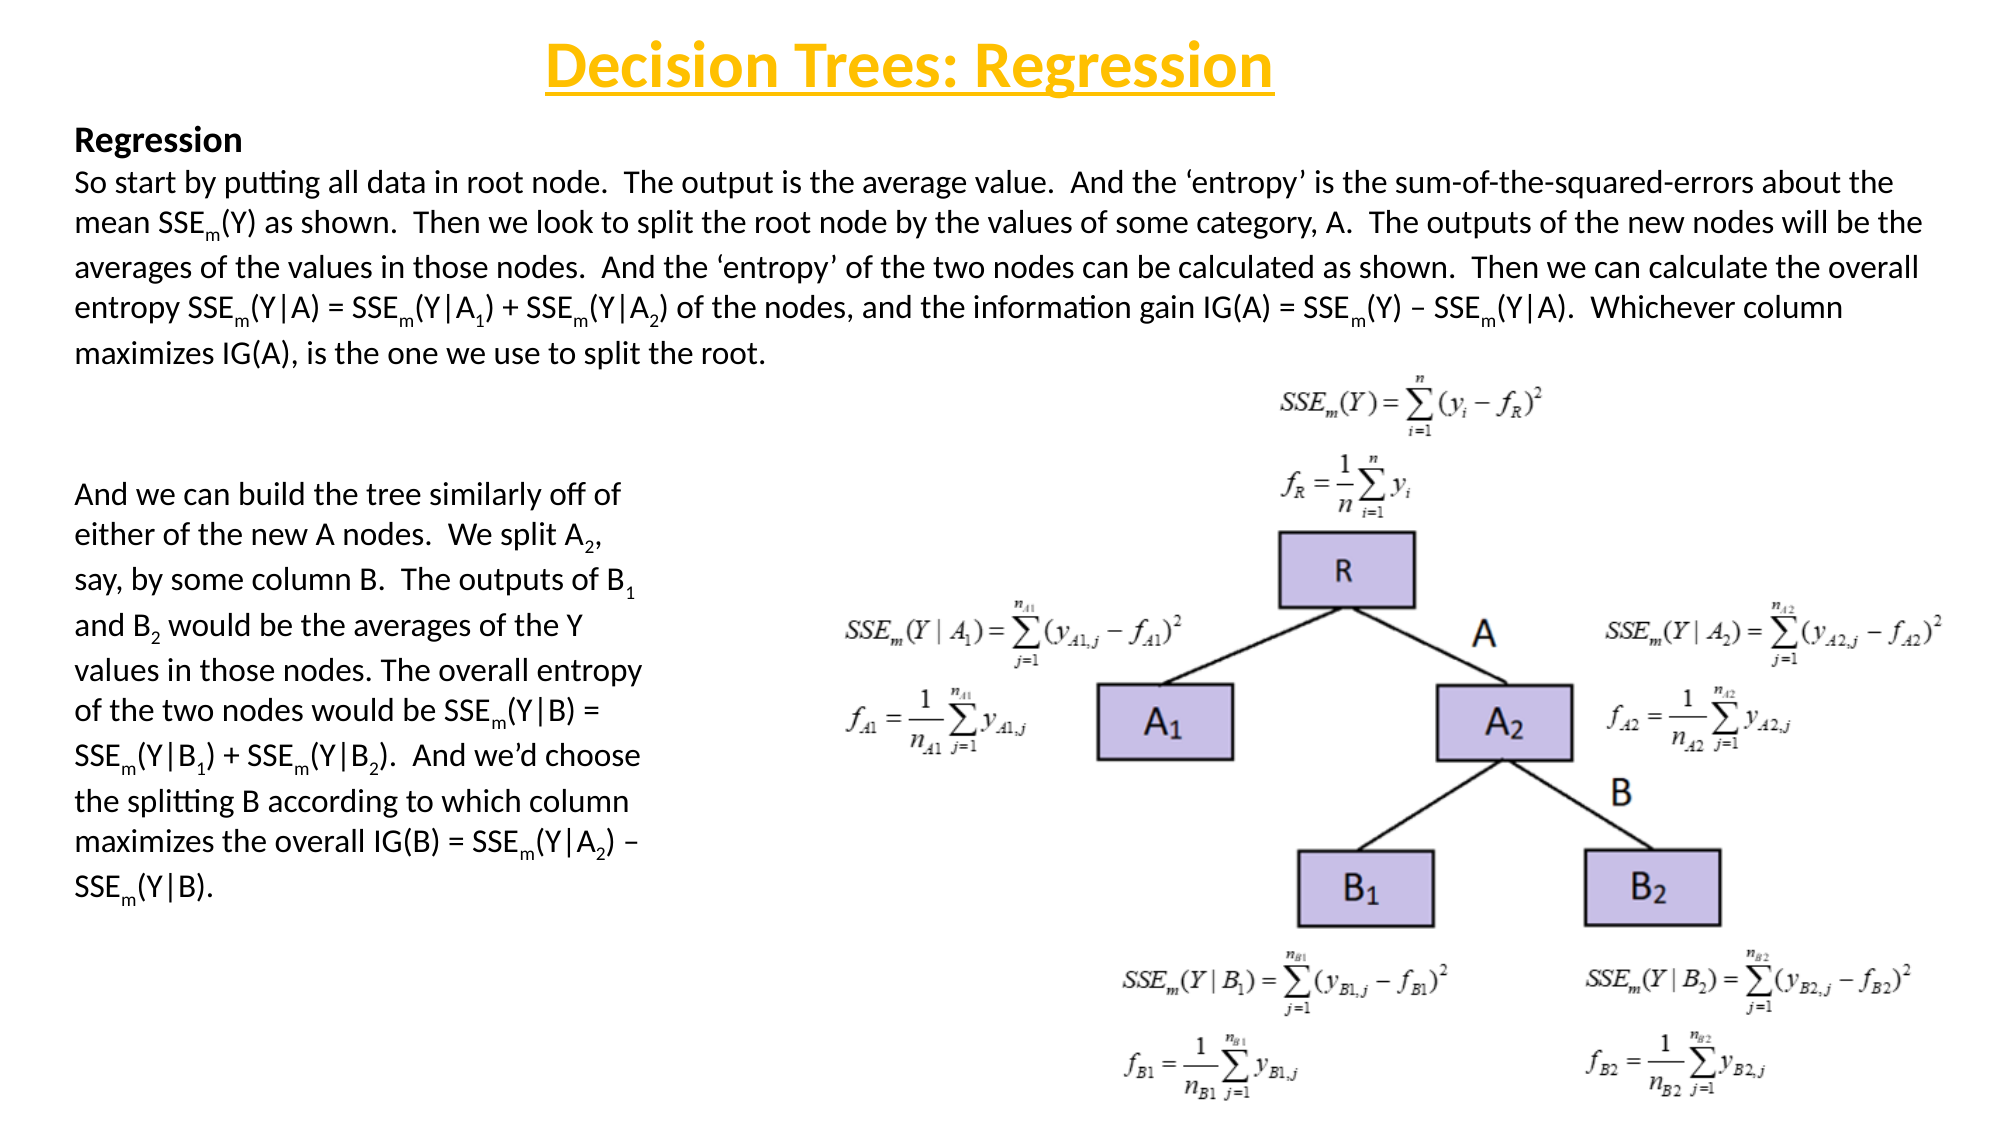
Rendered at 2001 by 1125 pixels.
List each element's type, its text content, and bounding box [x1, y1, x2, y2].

picture [816, 370, 1955, 1112]
text_box Decision Trees: Regression [530, 13, 1328, 107]
text_box And we can build the tree similarly off of either of the new A nodes. We split A2, say, by some column B. The outputs of B1 and B2 would be the averages of the Y values in those nodes. The overall entropy of the two nodes would be SSEm(Y|B) = SSEm(Y|B1) + SSEm(Y|B2). And we’d choose the splitting B according to which column maximizes the overall IG(B) = SSEm(Y|A2) – SSEm(Y|B). [59, 464, 665, 918]
text_box Regression So start by putting all data in root node. The output is the average value. And the ‘entropy’ is the sum-of-the-squared-errors about the mean SSEm(Y) as shown. Then we look to split the root node by the values of some category, A. The outputs of the new nodes will be the averages of the values in those nodes. And the ‘entropy’ of the two nodes can be calculated as shown. Then we can calculate the overall entropy SSEm(Y|A) = SSEm(Y|A1) + SSEm(Y|A2) of the nodes, and the information gain IG(A) = SSEm(Y) – SSEm(Y|A). Whichever column maximizes IG(A), is the one we use to split the root. [59, 107, 1955, 379]
